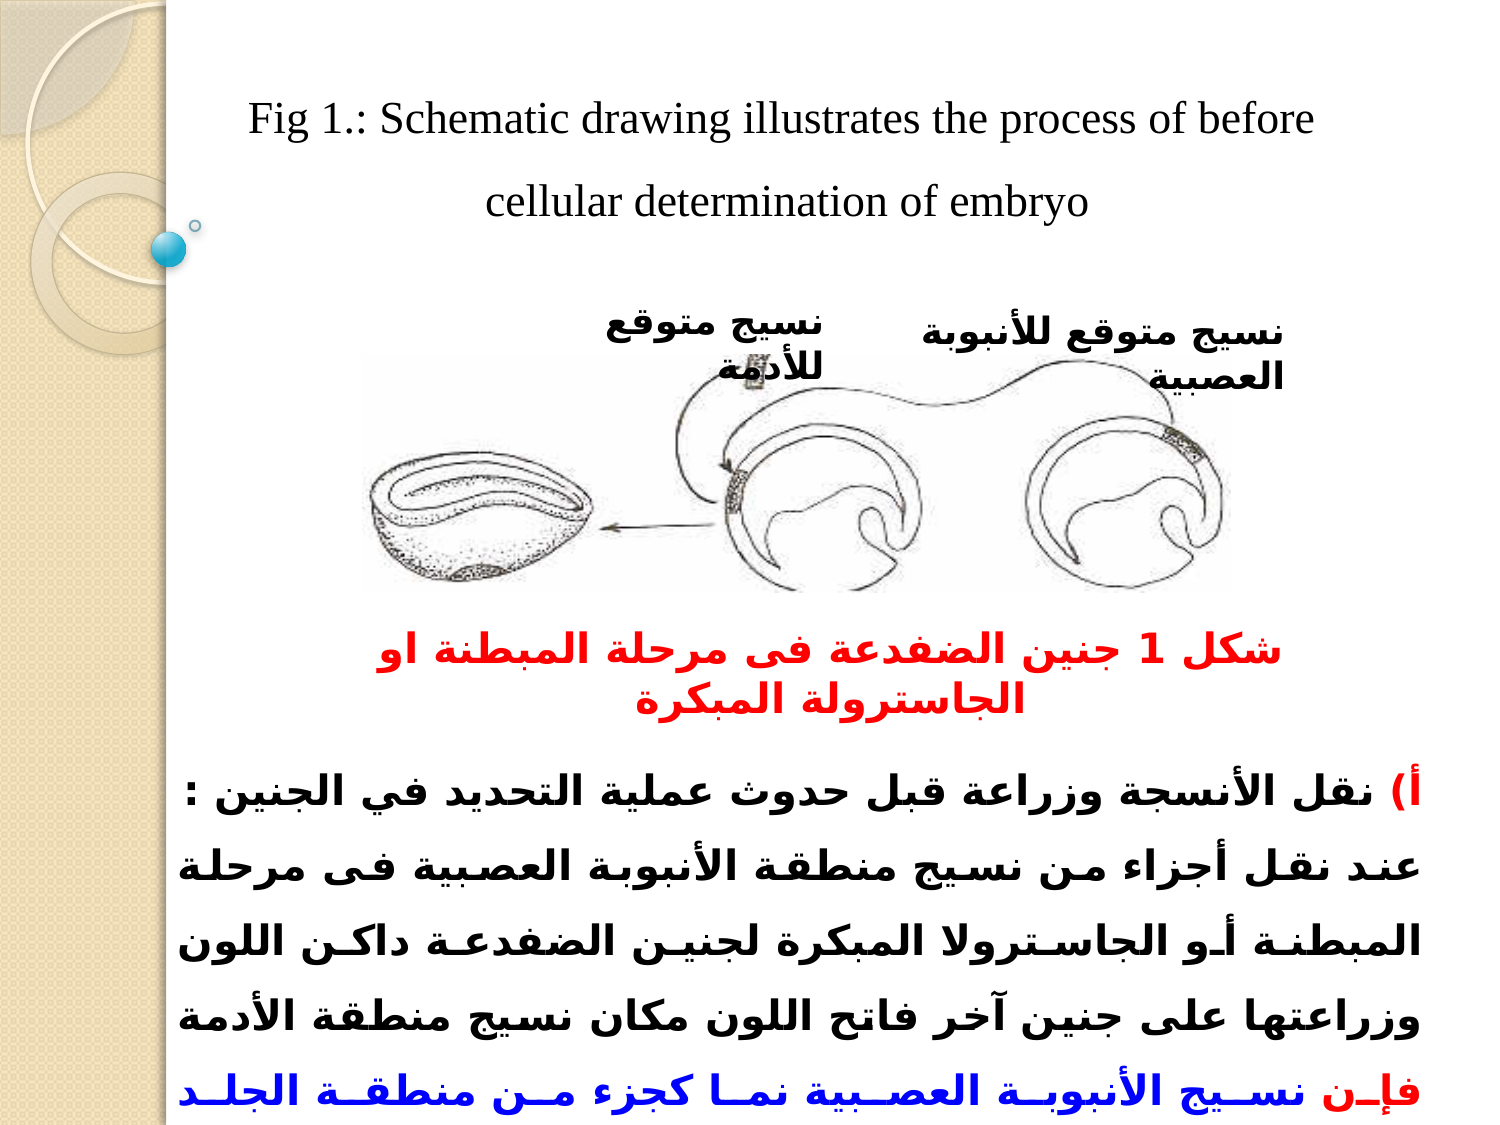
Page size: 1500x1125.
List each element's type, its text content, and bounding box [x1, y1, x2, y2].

text_box أ) نقل الأنسجة وزراعة قبل حدوث عملية التحديد في الجنين : عند نقل أجزاء من نسيج منطقة الأنبوبة العصبية فى مرحلة المبطنة أو الجاسترولا المبكرة لجنين الضفدعة داكن اللون وزراعتها على جنين آخر فاتح اللون مكان نسيج منطقة الأدمة فإن نسيج الأنبوبة العصبية نما كجزء من منطقة الجلد (الداكن) ولم يكون نسيج عصبي. [162, 731, 1438, 1125]
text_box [362, 289, 1301, 680]
text_box Fig 1.: Schematic drawing illustrates the process of before cellular determination of embryo [187, 53, 1388, 233]
